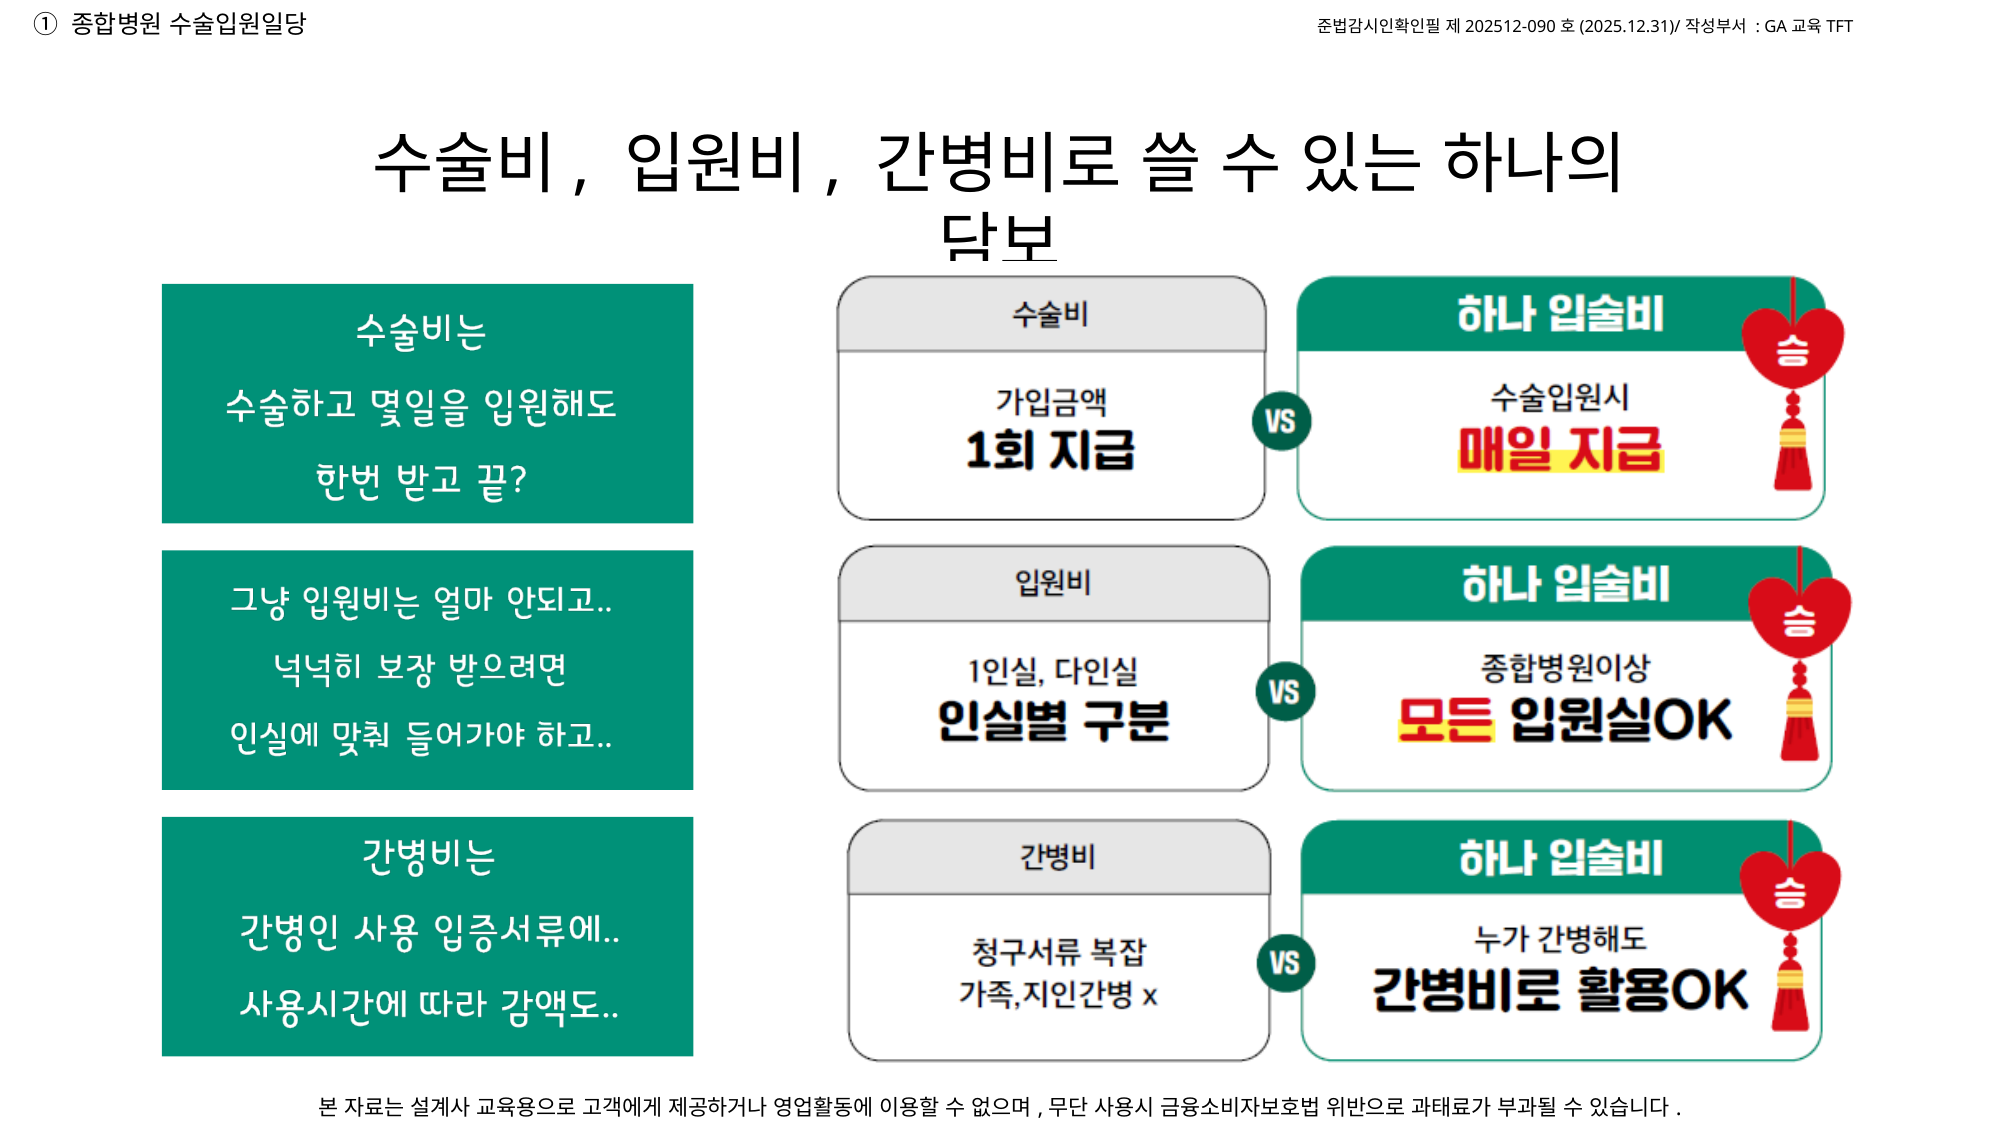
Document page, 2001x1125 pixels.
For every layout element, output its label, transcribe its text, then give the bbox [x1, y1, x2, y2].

text_box [160, 282, 695, 525]
text_box [160, 815, 695, 1058]
text_box ① 종합병원 수술입원일당 [33, 12, 413, 40]
picture [838, 811, 1853, 1072]
picture [198, 807, 661, 1057]
text_box [160, 549, 695, 791]
text_box 수술비, 입원비, 간병비로 쓸 수 있는 하나의 담보 [321, 113, 1679, 289]
picture [198, 283, 645, 533]
picture [190, 556, 653, 784]
picture [830, 260, 1862, 800]
